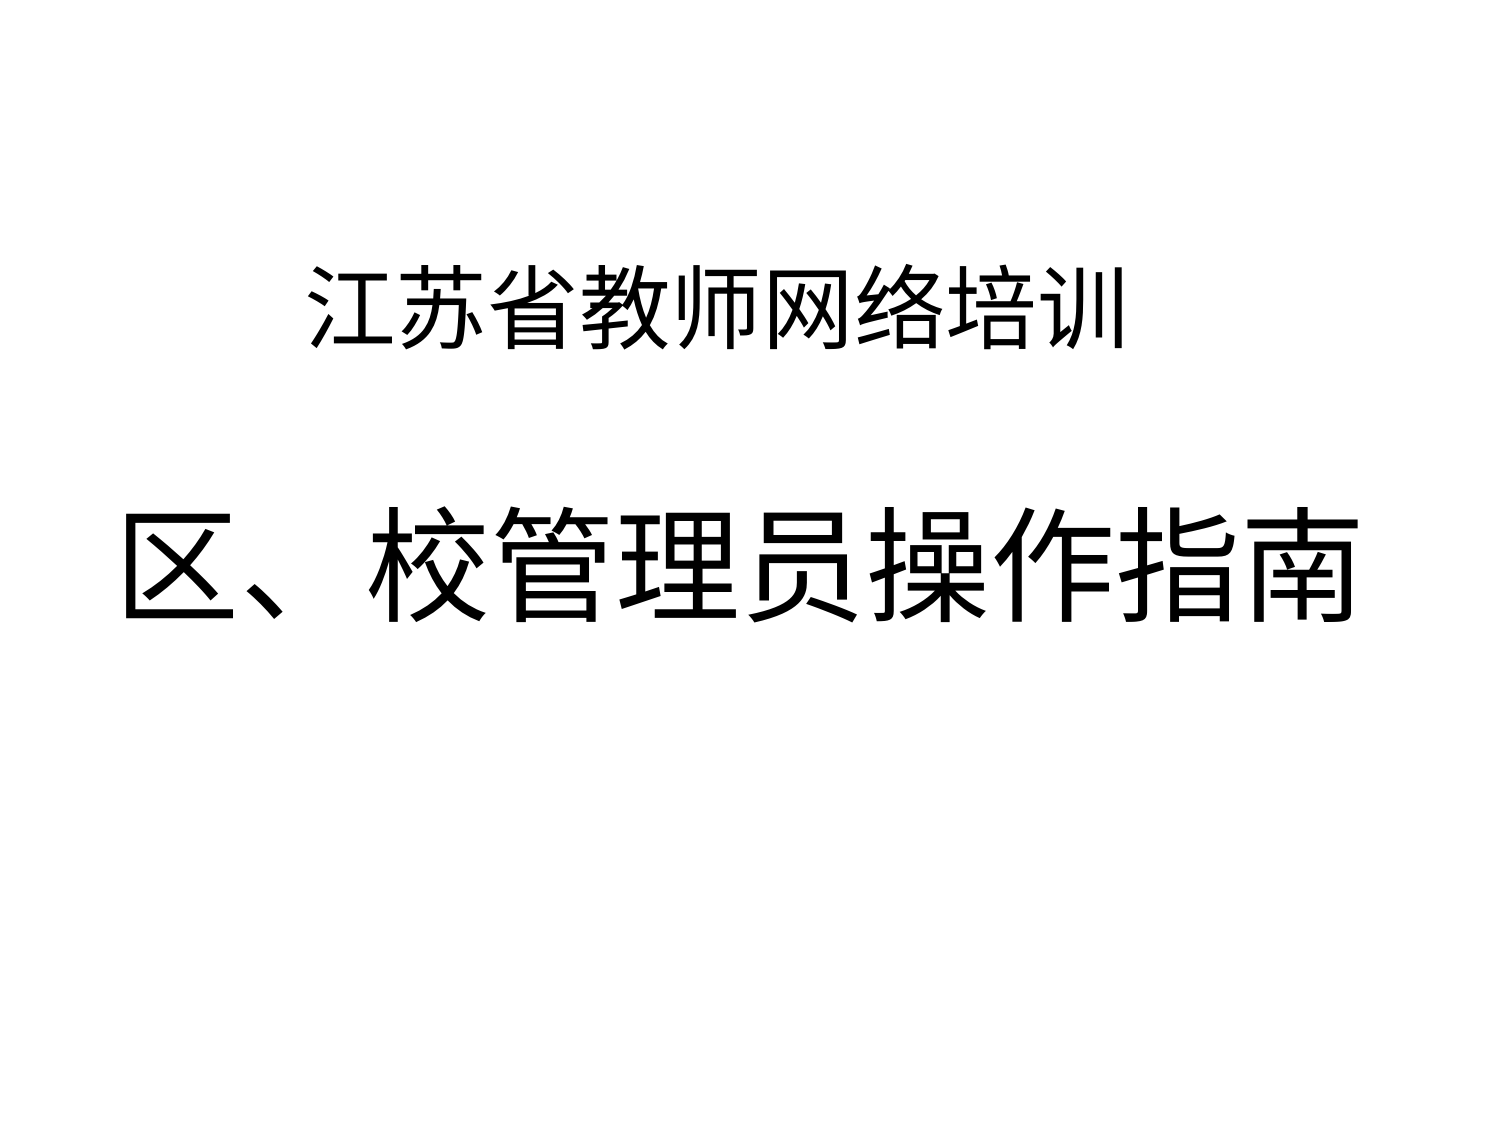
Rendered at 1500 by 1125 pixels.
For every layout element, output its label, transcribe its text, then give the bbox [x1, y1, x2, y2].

text_box 江苏省教师网络培训 [289, 243, 1152, 369]
text_box 区、校管理员操作指南 [100, 479, 1436, 645]
